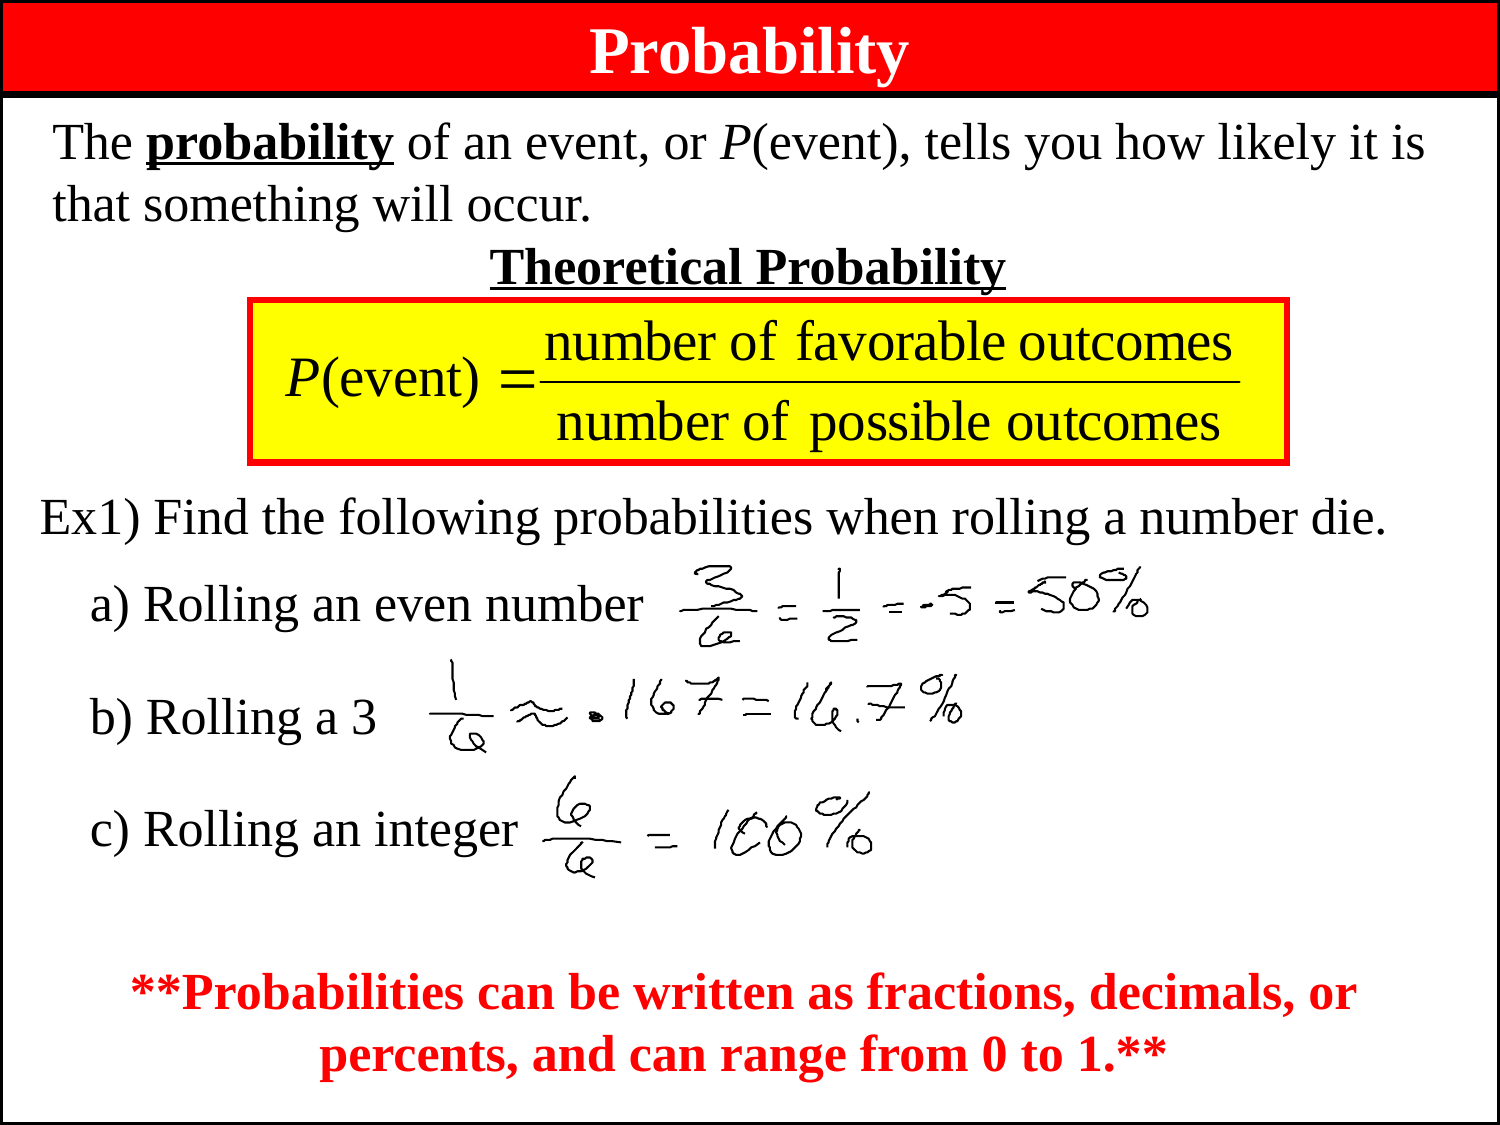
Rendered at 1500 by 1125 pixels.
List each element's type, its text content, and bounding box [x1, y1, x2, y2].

text_box [999, 609, 1016, 614]
text_box b) Rolling a 3 [75, 674, 413, 753]
text_box [751, 811, 758, 817]
text_box [794, 682, 809, 720]
text_box [846, 829, 872, 855]
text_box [274, 305, 1251, 463]
text_box [1037, 576, 1067, 582]
text_box [625, 678, 635, 720]
text_box [1027, 581, 1065, 614]
text_box [945, 586, 972, 593]
text_box [826, 791, 870, 848]
text_box [449, 717, 487, 754]
text_box [650, 678, 675, 715]
text_box [685, 676, 720, 715]
text_box [937, 592, 971, 616]
text_box [714, 809, 730, 849]
text_box **Probabilities can be written as fractions, decimals, or percents, and can range from 0 to 1.** [24, 949, 1463, 1090]
text_box [429, 712, 494, 717]
text_box [0, 0, 1500, 1125]
text_box [779, 617, 798, 621]
text_box [679, 607, 758, 612]
text_box a) Rolling an even number [74, 562, 688, 640]
text_box [1125, 598, 1149, 617]
text_box [920, 602, 934, 609]
text_box [738, 816, 769, 835]
text_box [556, 775, 591, 827]
text_box [777, 605, 797, 609]
text_box [920, 674, 944, 695]
text_box [1099, 567, 1128, 581]
text_box [767, 815, 802, 856]
text_box [654, 845, 678, 849]
text_box [828, 615, 858, 642]
text_box [741, 697, 770, 702]
text_box [942, 702, 962, 724]
text_box [694, 565, 743, 607]
text_box [699, 615, 740, 647]
text_box [929, 674, 957, 722]
text_box [542, 837, 622, 844]
text_box [815, 796, 849, 816]
text_box [516, 712, 569, 727]
text_box [872, 706, 889, 721]
text_box c) Rolling an integer [74, 787, 588, 865]
text_box [450, 659, 457, 701]
text_box [1069, 579, 1100, 611]
text_box [1113, 566, 1141, 613]
text_box Theoretical Probability [474, 224, 1063, 303]
text_box [810, 681, 842, 732]
text_box [730, 831, 761, 856]
text_box [589, 711, 604, 722]
text_box [837, 567, 841, 599]
text_box [510, 700, 563, 712]
text_box [867, 702, 905, 709]
text_box [866, 682, 902, 706]
text_box [882, 602, 904, 608]
text_box Ex1) Find the following probabilities when rolling a number die. [24, 474, 1463, 553]
text_box [698, 697, 723, 701]
text_box The probability of an event, or P(event), tells you how likely it is that something will occur. [37, 99, 1475, 240]
text_box [565, 841, 596, 879]
